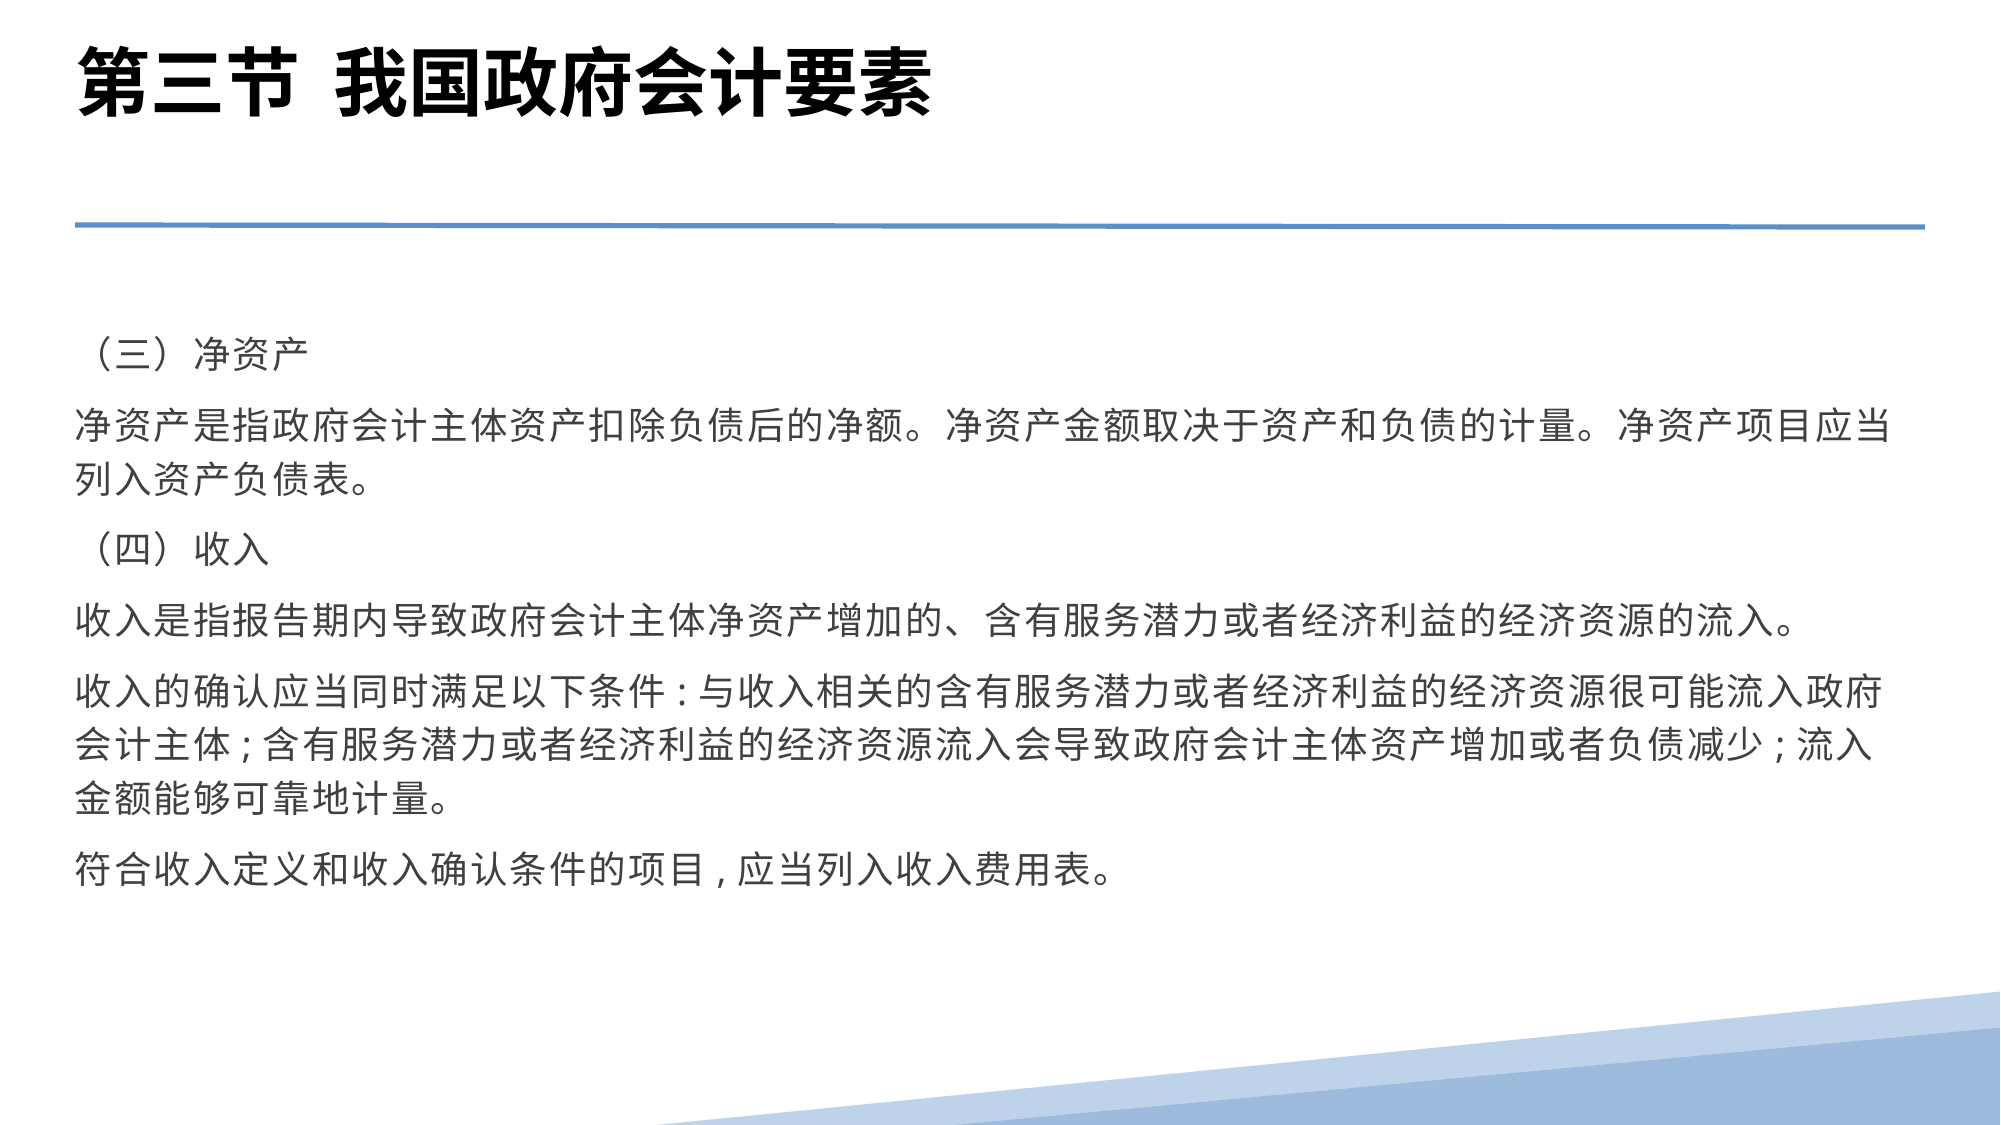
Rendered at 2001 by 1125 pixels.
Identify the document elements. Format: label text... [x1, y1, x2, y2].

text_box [656, 991, 2000, 1125]
text_box 第三节 我国政府会计要素 [75, 24, 1925, 125]
text_box （三）净资产 净资产是指政府会计主体资产扣除负债后的净额。净资产金额取决于资产和负债的计量。净资产项目应当列入资产负债表。 （四）收入 收入是指报告期内导致政府会计主体净资产增加的、含有服务潜力或者经济利益的经济资源的流入。 收入的确认应当同时满足以下条件:与收入相关的含有服务潜力或者经济利益的经济资源很可能流入政府会计主体;含有服务潜力或者经济利益的经济资源流入会导致政府会计主体资产增加或者负债减少;流入金额能够可靠地计量。 符合收入定义和收入确认条件的项目,应当列入收入费用表。 [64, 261, 1925, 1022]
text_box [74, 224, 1925, 228]
